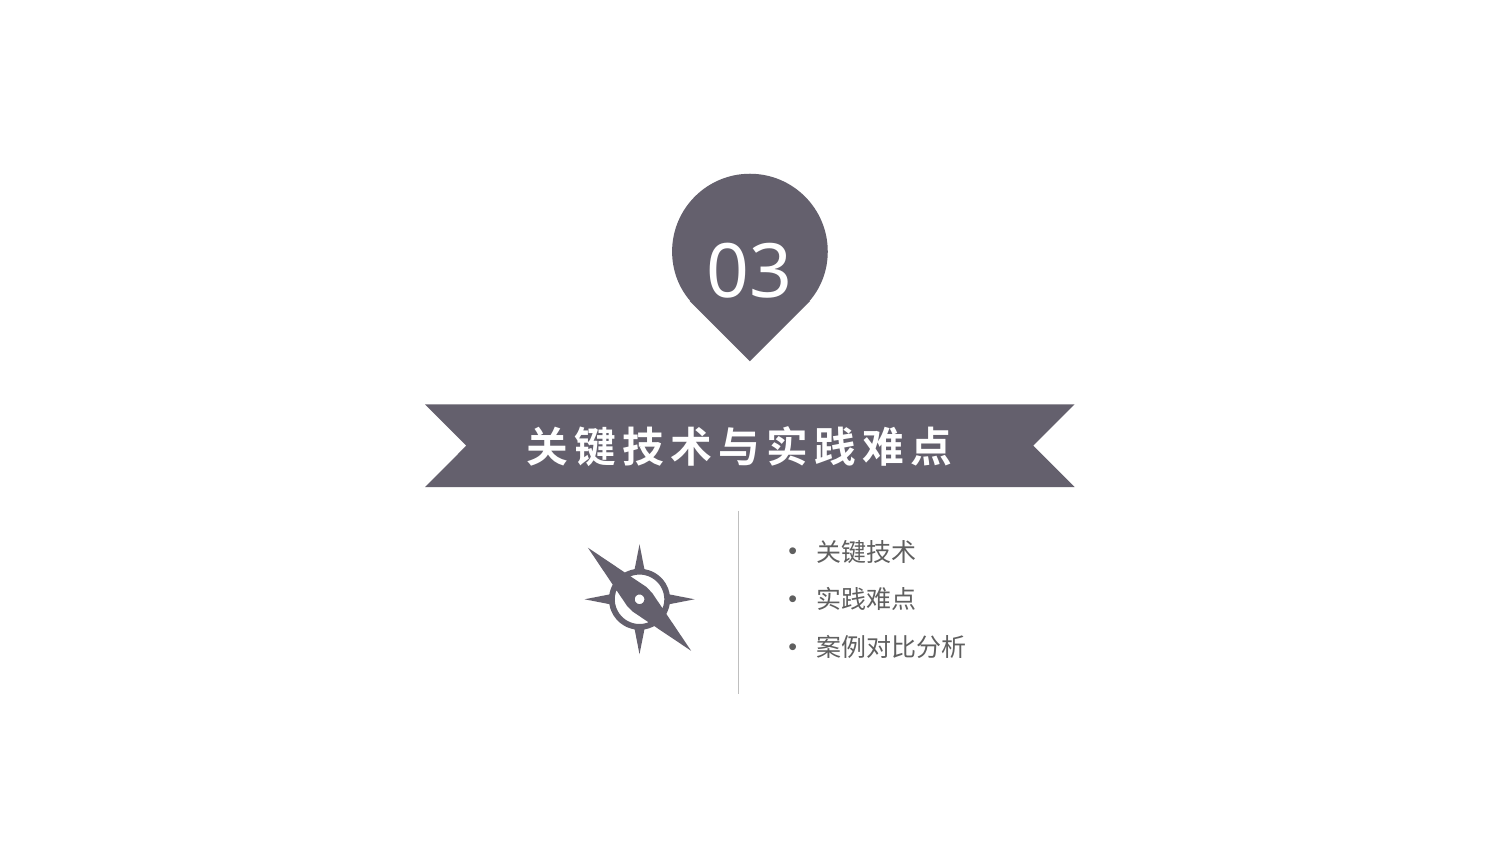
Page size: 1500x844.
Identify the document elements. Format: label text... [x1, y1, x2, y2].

text_box 实践难点 [773, 576, 1057, 622]
text_box [584, 544, 695, 655]
text_box [422, 403, 1078, 489]
text_box 关键技术 [773, 528, 1057, 574]
text_box 案例对比分析 [773, 624, 1057, 670]
text_box 关键技术与实践难点 [480, 412, 999, 478]
text_box 03 [671, 172, 829, 363]
